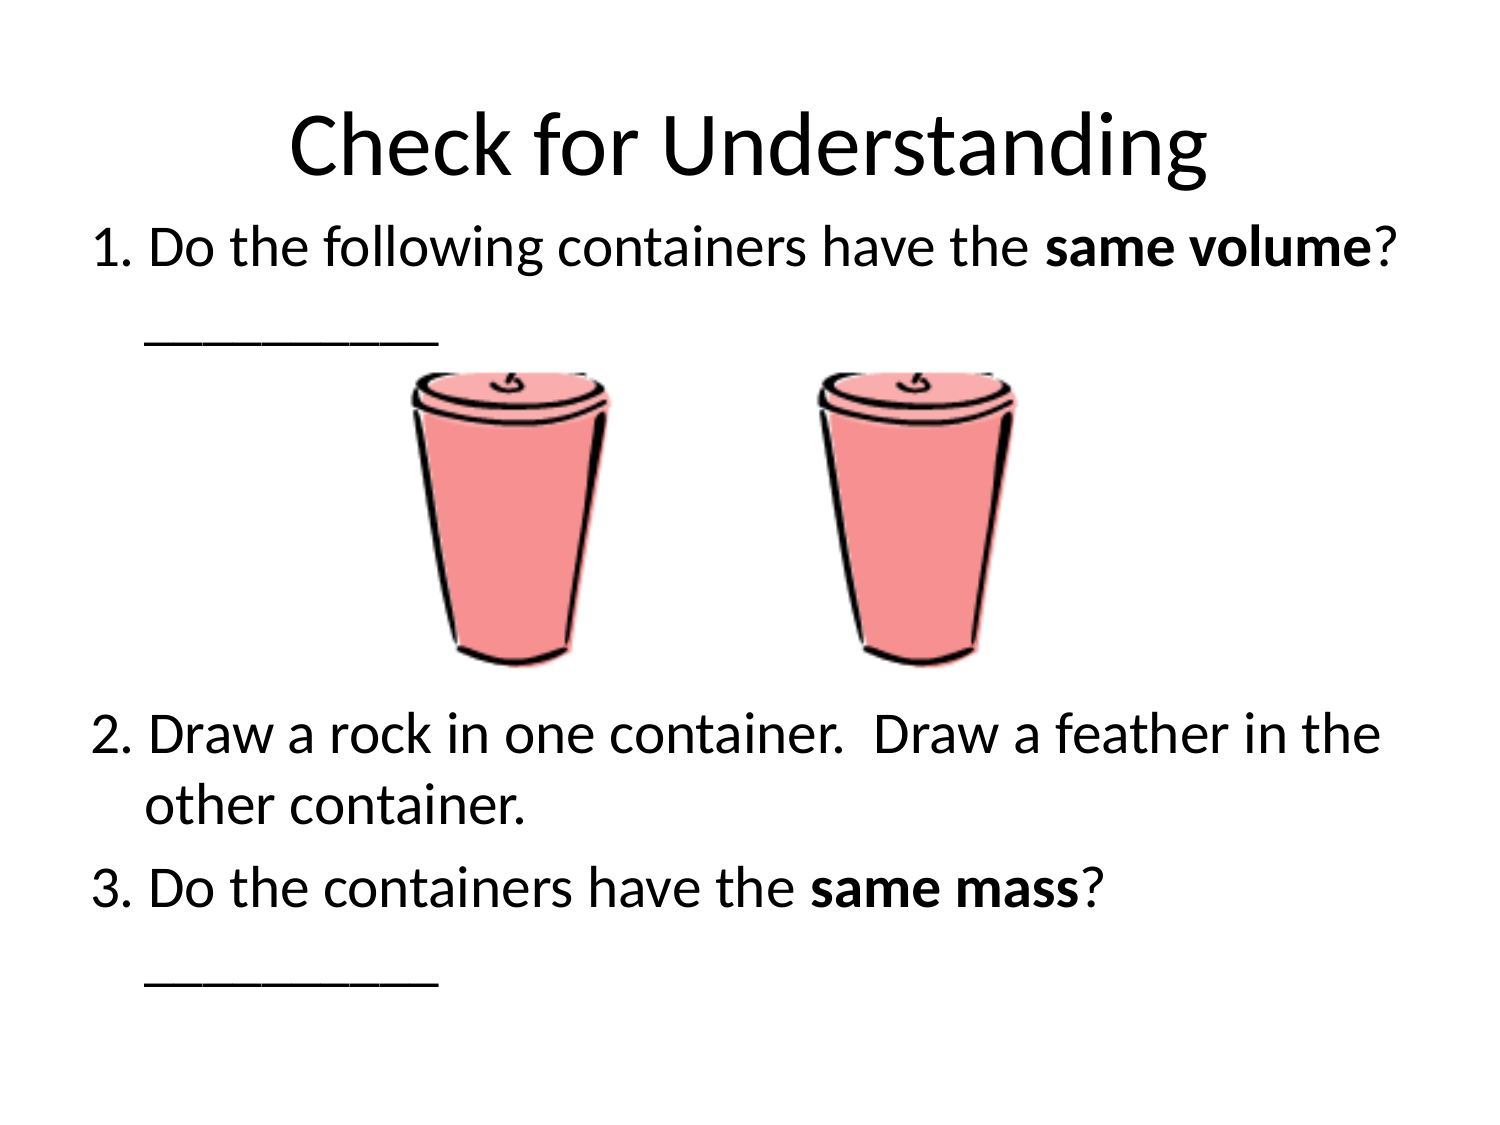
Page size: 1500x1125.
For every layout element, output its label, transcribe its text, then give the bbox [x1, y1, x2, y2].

title Check for Understanding [75, 45, 1425, 200]
picture [387, 349, 1049, 688]
list 1. Do the following containers have the same volume? __________ 2. Draw a rock in one container. Draw a feather in the other container. 3. Do the containers have the same mass? __________ [75, 200, 1425, 1005]
